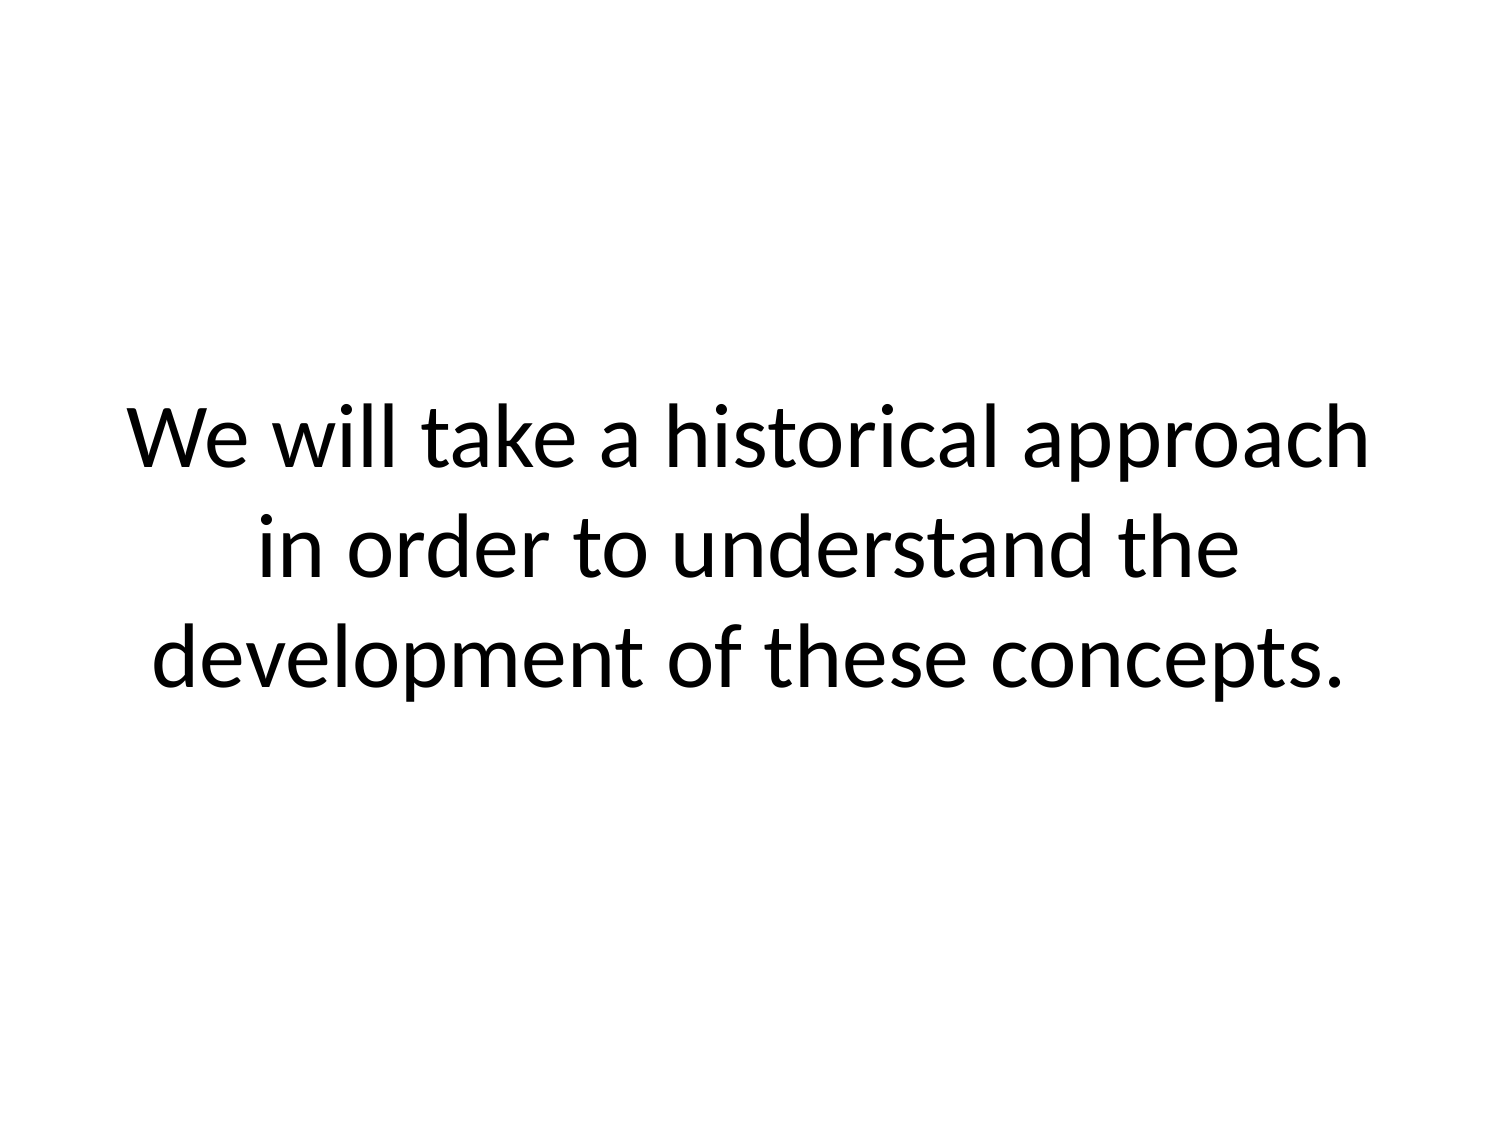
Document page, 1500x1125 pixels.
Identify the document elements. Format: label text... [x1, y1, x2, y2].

title We will take a historical approach in order to understand the development of these concepts. [74, 44, 1426, 1038]
